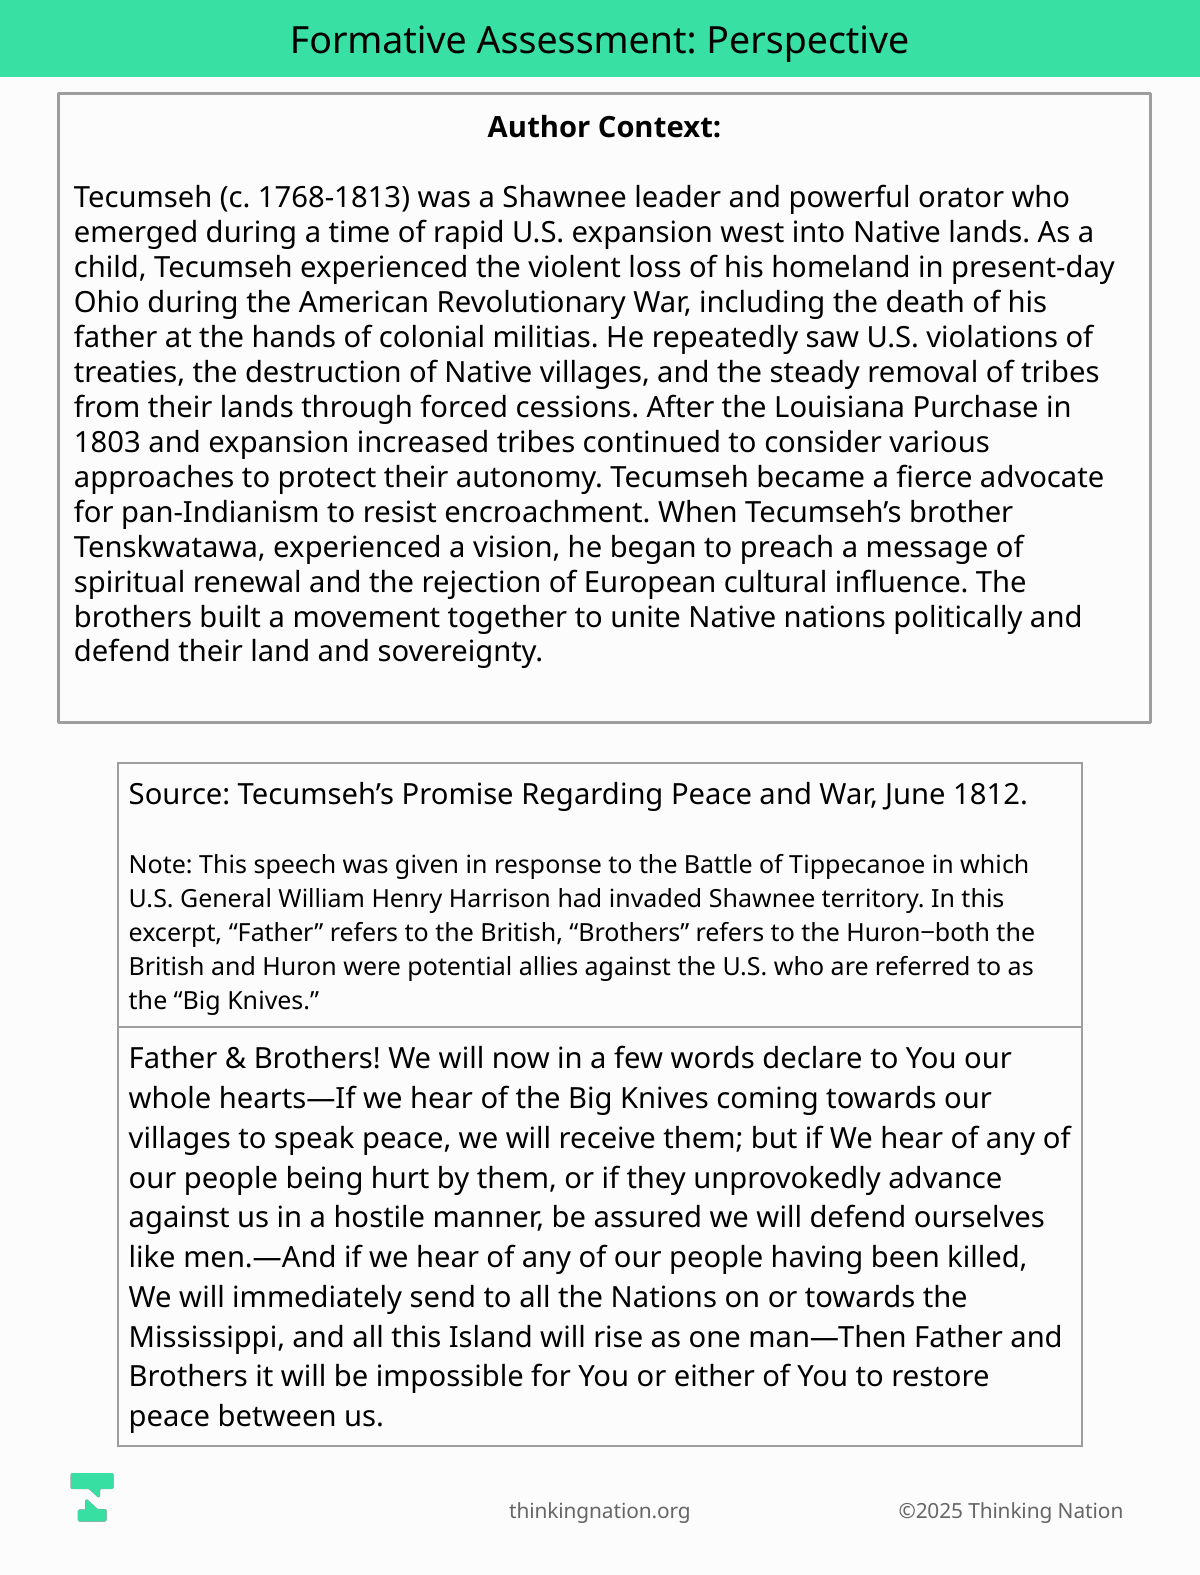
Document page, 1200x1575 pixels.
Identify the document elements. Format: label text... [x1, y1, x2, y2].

text_box thinkingnation.org [457, 1483, 742, 1532]
picture [58, 1463, 126, 1531]
table_cell Father & Brothers! We will now in a few words declare to You our whole hearts—If we hear of the Big Knives coming towards our villages to speak peace, we will receive them; but if We hear of any of our people being hurt by them, or if they unprovokedly advance against us in a hostile manner, be assured we will defend ourselves like men.—And if we hear of any of our people having been killed, We will immediately send to all the Nations on or towards the Mississippi, and all this Island will rise as one man—Then Father and Brothers it will be impossible for You or either of You to restore peace between us. [119, 1028, 1081, 1445]
table_header Source: Tecumseh’s Promise Regarding Peace and War, June 1812. Note: This speech was given in response to the Battle of Tippecanoe in which U.S. General William Henry Harrison had invaded Shawnee territory. In this excerpt, “Father” refers to the British, “Brothers” refers to the Huron‒both the British and Huron were potential allies against the U.S. who are referred to as the “Big Knives.” [119, 764, 1081, 1026]
text_box ©2025 Thinking Nation [854, 1483, 1139, 1532]
text_box Author Context: Tecumseh (c. 1768-1813) was a Shawnee leader and powerful orator who emerged during a time of rapid U.S. expansion west into Native lands. As a child, Tecumseh experienced the violent loss of his homeland in present-day Ohio during the American Revolutionary War, including the death of his father at the hands of colonial militias. He repeatedly saw U.S. violations of treaties, the destruction of Native villages, and the steady removal of tribes from their lands through forced cessions. After the Louisiana Purchase in 1803 and expansion increased tribes continued to consider various approaches to protect their autonomy. Tecumseh became a fierce advocate for pan-Indianism to resist encroachment. When Tecumseh’s brother Tenskwatawa, experienced a vision, he began to preach a message of spiritual renewal and the rejection of European cultural influence. The brothers built a movement together to unite Native nations politically and defend their land and sovereignty. [58, 93, 1151, 723]
text_box Formative Assessment: Perspective [0, 0, 1200, 77]
